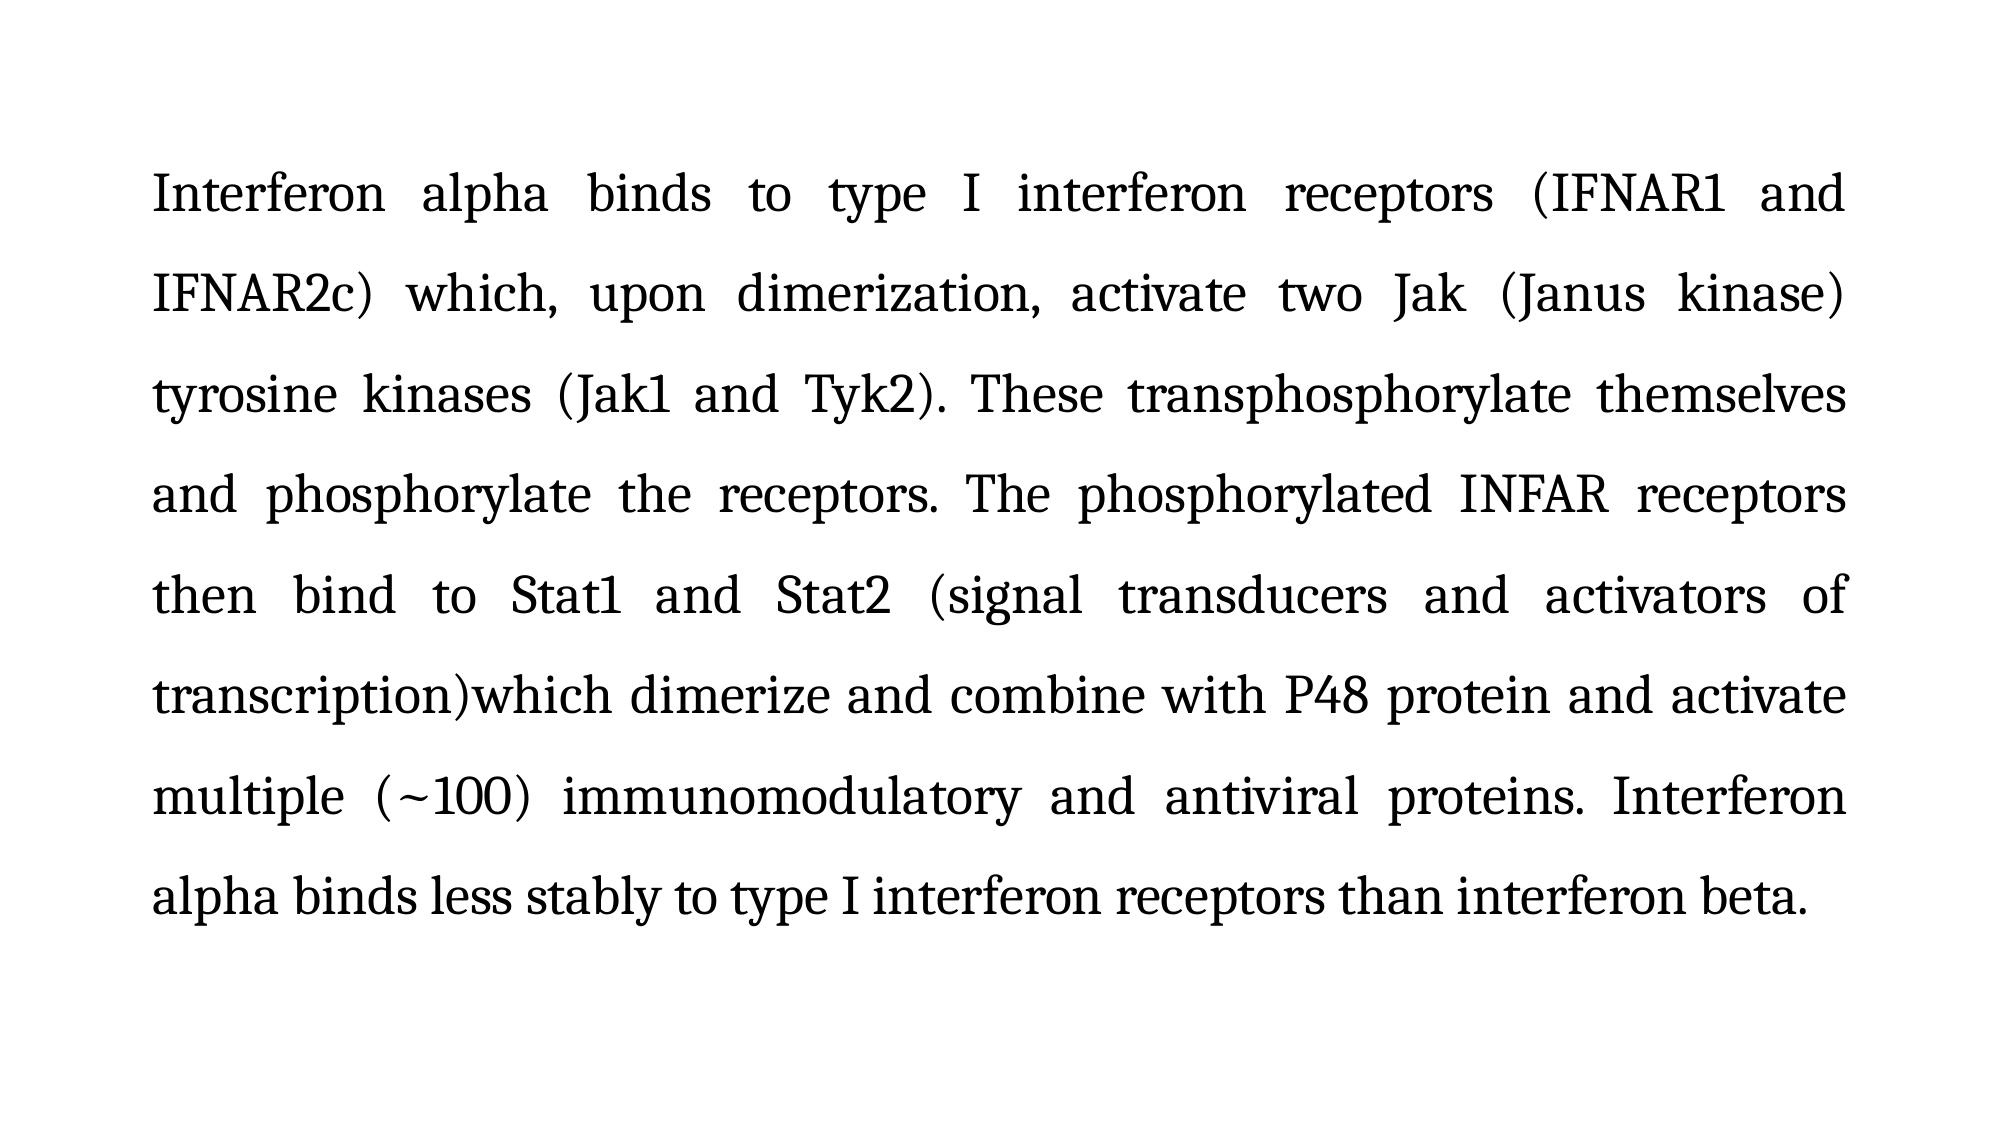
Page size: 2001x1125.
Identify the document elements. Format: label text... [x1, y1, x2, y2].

list Interferon alpha binds to type I interferon receptors (IFNAR1 and IFNAR2c) which, upon dimerization, activate two Jak (Janus kinase) tyrosine kinases (Jak1 and Tyk2). These transphosphorylate themselves and phosphorylate the receptors. The phosphorylated INFAR receptors then bind to Stat1 and Stat2 (signal transducers and activators of transcription)which dimerize and combine with P48 protein and activate multiple (~100) immunomodulatory and antiviral proteins. Interferon alpha binds less stably to type I interferon receptors than interferon beta. [137, 114, 1863, 1014]
